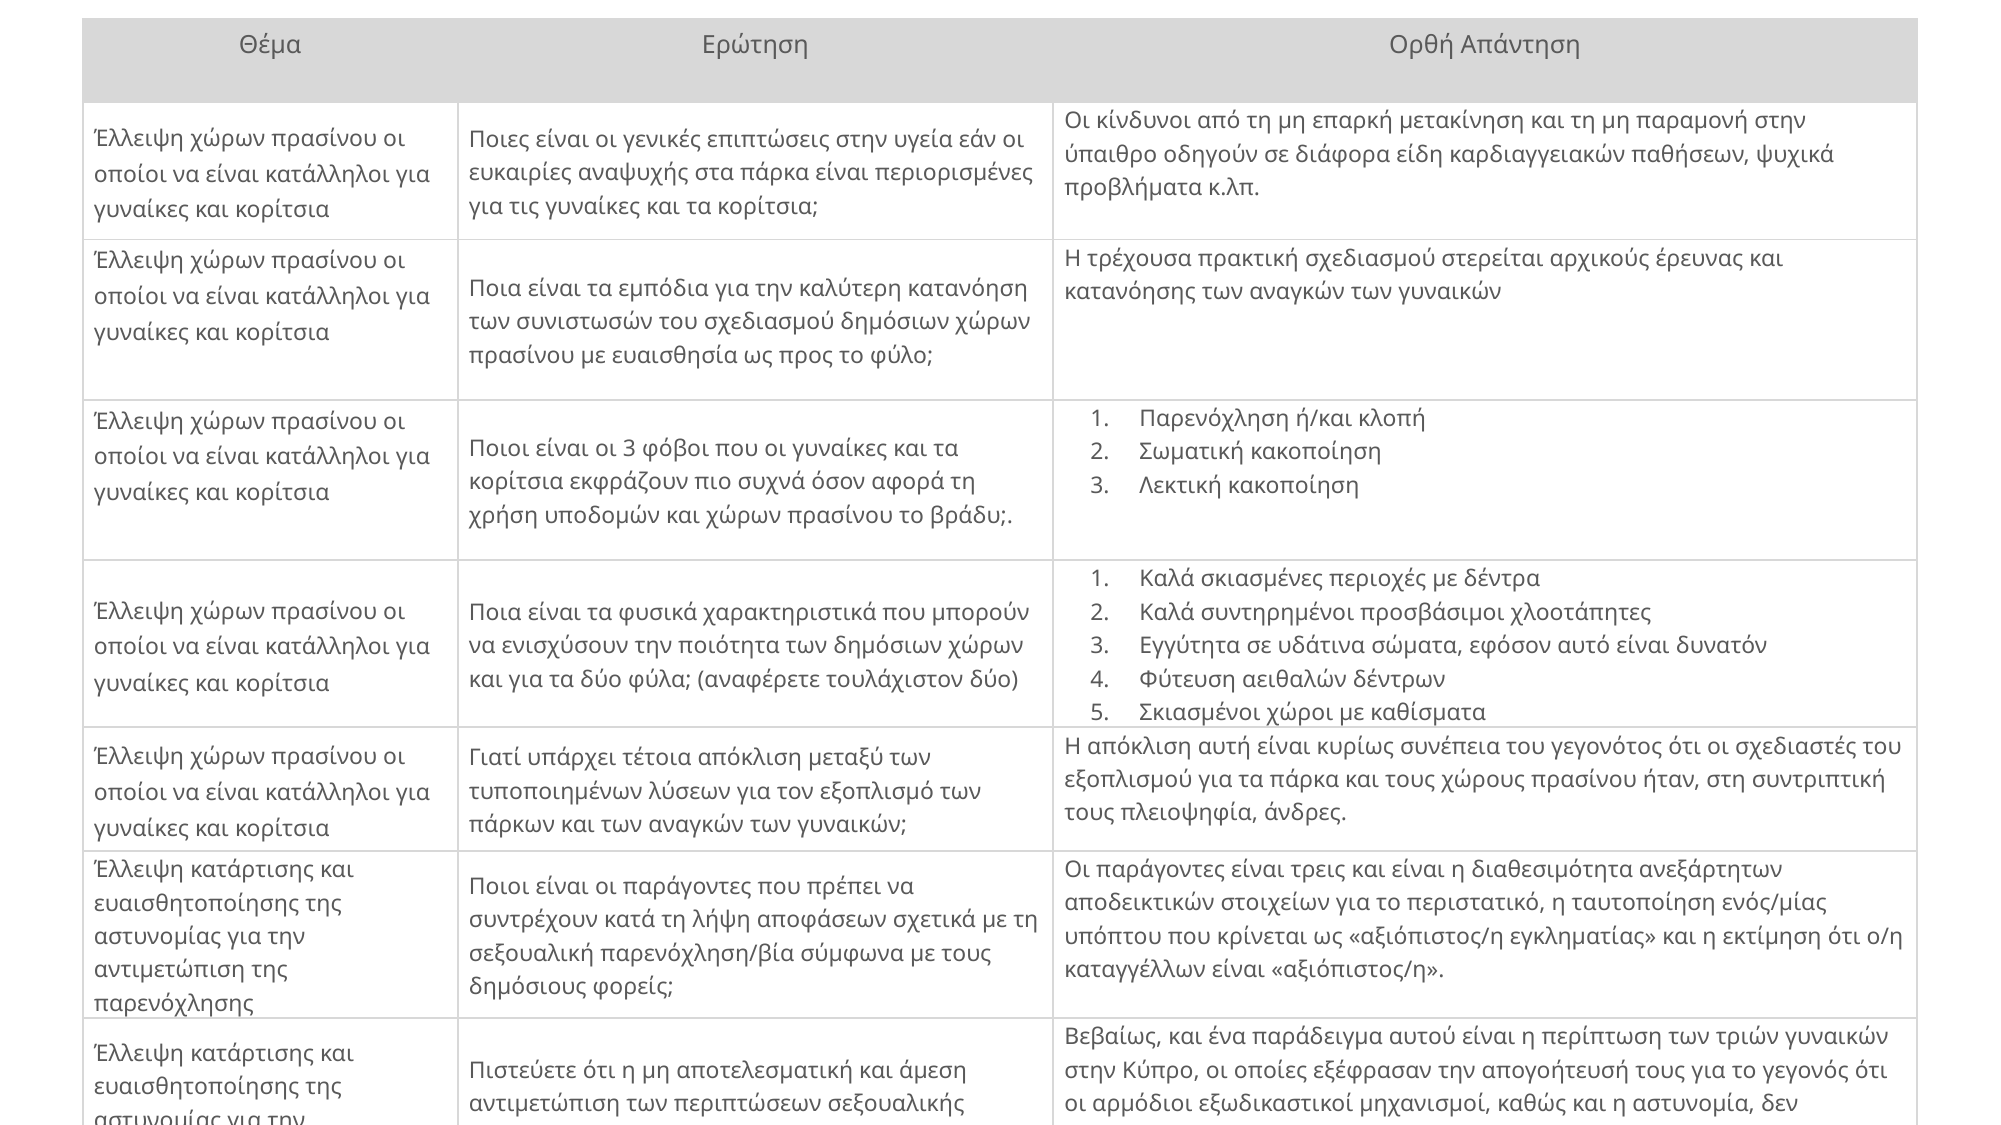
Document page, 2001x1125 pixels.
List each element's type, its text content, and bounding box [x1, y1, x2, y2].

table_cell Οι κίνδυνοι από τη μη επαρκή μετακίνηση και τη μη παραμονή στην ύπαιθρο οδηγούν σε διάφορα είδη καρδιαγγειακών παθήσεων, ψυχικά προβλήματα κ.λπ. [1054, 103, 1916, 239]
table_cell Καλά σκιασμένες περιοχές με δέντρα Καλά συντηρημένοι προσβάσιμοι χλοοτάπητες Εγγύτητα σε υδάτινα σώματα, εφόσον αυτό είναι δυνατόν Φύτευση αειθαλών δέντρων Σκιασμένοι χώροι με καθίσματα [1054, 561, 1916, 726]
table_cell Βεβαίως, και ένα παράδειγμα αυτού είναι η περίπτωση των τριών γυναικών στην Κύπρο, οι οποίες εξέφρασαν την απογοήτευσή τους για το γεγονός ότι οι αρμόδιοι εξωδικαστικοί μηχανισμοί, καθώς και η αστυνομία, δεν ασχολήθηκαν άμεσα και αποτελεσματικά με τις υποθέσεις τους, οι οποίες εκκρεμούσαν για μεγάλο χρονικό διάστημα, με ό,τι αυτό συνεπάγεται για την ψυχική τους κατάσταση και την υγεία τους, γενικότερα. [1054, 1019, 1916, 1125]
table_cell Έλλειψη χώρων πρασίνου οι οποίοι να είναι κατάλληλοι για γυναίκες και κορίτσια [84, 103, 457, 239]
table_cell Έλλειψη χώρων πρασίνου οι οποίοι να είναι κατάλληλοι για γυναίκες και κορίτσια [84, 401, 457, 559]
table_cell Έλλειψη κατάρτισης και ευαισθητοποίησης της αστυνομίας για την αντιμετώπιση της παρενόχλησης [84, 1019, 457, 1125]
table_cell Έλλειψη χώρων πρασίνου οι οποίοι να είναι κατάλληλοι για γυναίκες και κορίτσια [84, 240, 457, 399]
table_cell Η τρέχουσα πρακτική σχεδιασμού στερείται αρχικούς έρευνας και κατανόησης των αναγκών των γυναικών [1054, 240, 1916, 399]
table_cell Έλλειψη κατάρτισης και ευαισθητοποίησης της αστυνομίας για την αντιμετώπιση της παρενόχλησης [84, 852, 457, 1017]
table_header Ορθή Απάντηση [1054, 20, 1916, 101]
table_cell Ποιοι είναι οι παράγοντες που πρέπει να συντρέχουν κατά τη λήψη αποφάσεων σχετικά με τη σεξουαλική παρενόχληση/βία σύμφωνα με τους δημόσιους φορείς; [459, 852, 1052, 1017]
table_cell Ποια είναι τα φυσικά χαρακτηριστικά που μπορούν να ενισχύσουν την ποιότητα των δημόσιων χώρων και για τα δύο φύλα; (αναφέρετε τουλάχιστον δύο) [459, 561, 1052, 726]
table_cell Πιστεύετε ότι η μη αποτελεσματική και άμεση αντιμετώπιση των περιπτώσεων σεξουαλικής παρενόχλησης/βίας θα προκαλέσει απογοήτευση και προβλήματα στην ψυχική υγεία του θύματος; [459, 1019, 1052, 1125]
table_header Ερώτηση [459, 20, 1052, 101]
table_cell Έλλειψη χώρων πρασίνου οι οποίοι να είναι κατάλληλοι για γυναίκες και κορίτσια [84, 561, 457, 726]
table_cell Γιατί υπάρχει τέτοια απόκλιση μεταξύ των τυποποιημένων λύσεων για τον εξοπλισμό των πάρκων και των αναγκών των γυναικών; [459, 728, 1052, 850]
table_cell Παρενόχληση ή/και κλοπή Σωματική κακοποίηση Λεκτική κακοποίηση [1054, 401, 1916, 559]
table_header Θέμα [84, 20, 457, 101]
table_cell Οι παράγοντες είναι τρεις και είναι η διαθεσιμότητα ανεξάρτητων αποδεικτικών στοιχείων για το περιστατικό, η ταυτοποίηση ενός/μίας υπόπτου που κρίνεται ως «αξιόπιστος/η εγκληματίας» και η εκτίμηση ότι ο/η καταγγέλλων είναι «αξιόπιστος/η». [1054, 852, 1916, 1017]
table_cell Έλλειψη χώρων πρασίνου οι οποίοι να είναι κατάλληλοι για γυναίκες και κορίτσια [84, 728, 457, 850]
table_cell Ποια είναι τα εμπόδια για την καλύτερη κατανόηση των συνιστωσών του σχεδιασμού δημόσιων χώρων πρασίνου με ευαισθησία ως προς το φύλο; [459, 240, 1052, 399]
table_cell Ποιες είναι οι γενικές επιπτώσεις στην υγεία εάν οι ευκαιρίες αναψυχής στα πάρκα είναι περιορισμένες για τις γυναίκες και τα κορίτσια; [459, 103, 1052, 239]
table_cell Η απόκλιση αυτή είναι κυρίως συνέπεια του γεγονότος ότι οι σχεδιαστές του εξοπλισμού για τα πάρκα και τους χώρους πρασίνου ήταν, στη συντριπτική τους πλειοψηφία, άνδρες. [1054, 728, 1916, 850]
table_cell Ποιοι είναι οι 3 φόβοι που οι γυναίκες και τα κορίτσια εκφράζουν πιο συχνά όσον αφορά τη χρήση υποδομών και χώρων πρασίνου το βράδυ;. [459, 401, 1052, 559]
